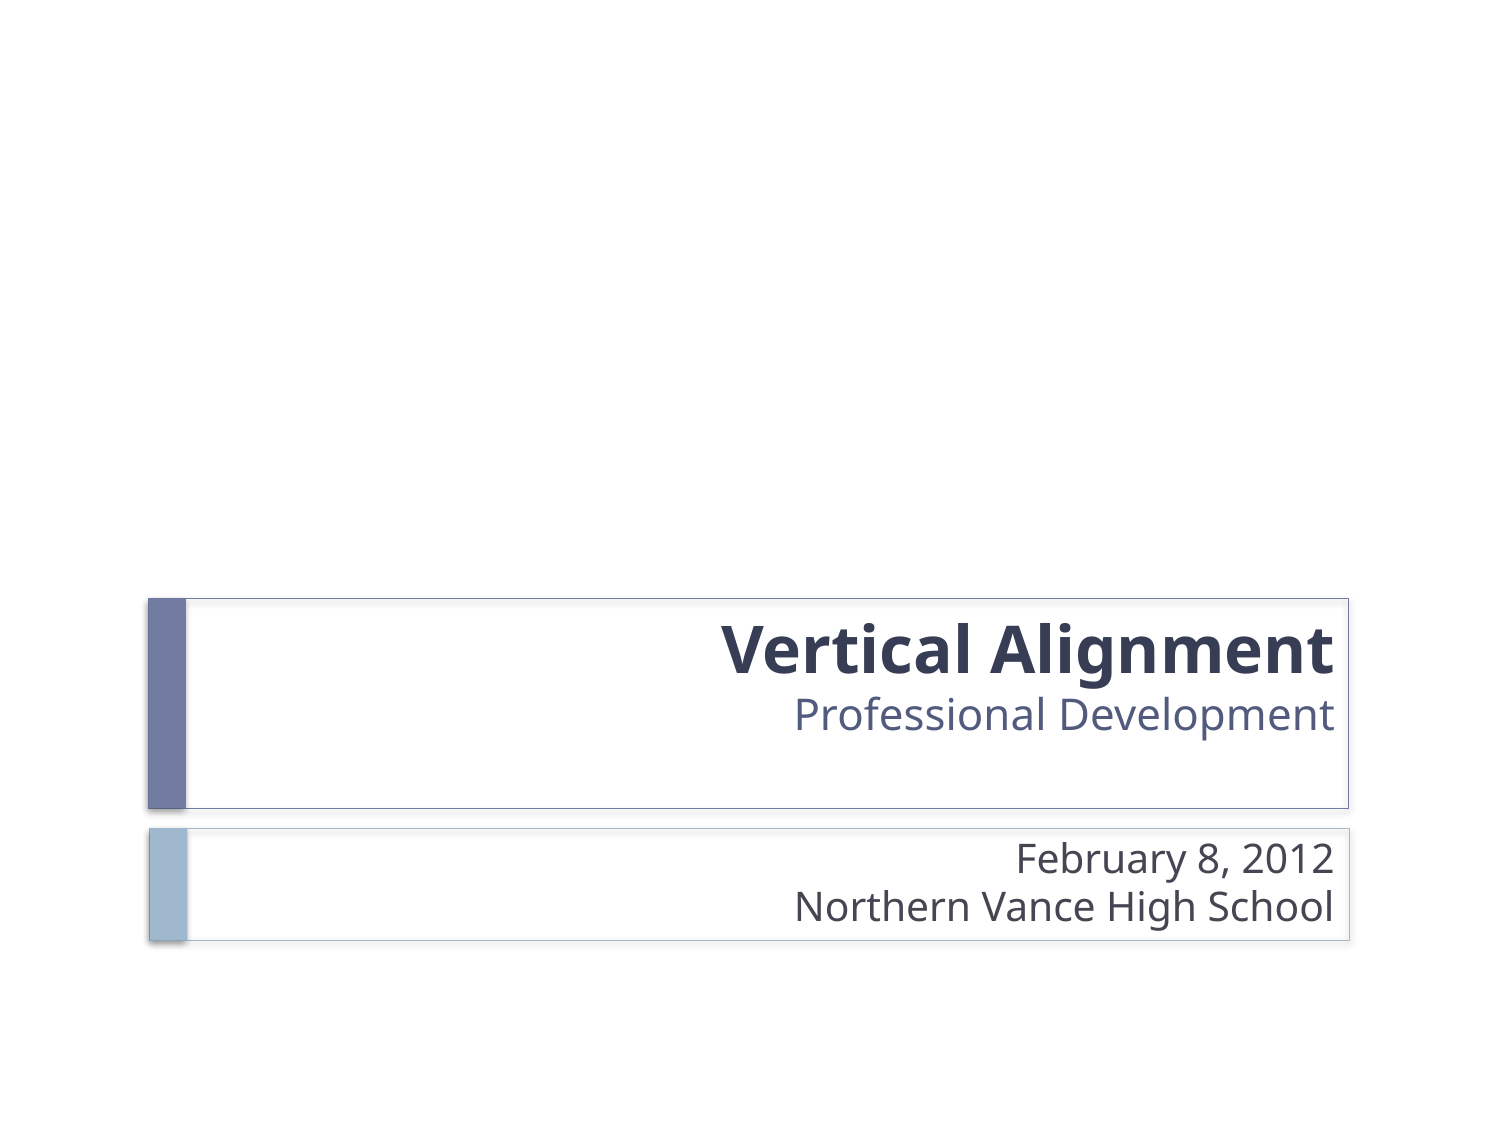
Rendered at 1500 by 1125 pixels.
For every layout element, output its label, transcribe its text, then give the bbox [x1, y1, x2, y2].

subtitle February 8, 2012 Northern Vance High School [249, 825, 1350, 938]
title Vertical Alignment Professional Development [0, 600, 1350, 801]
